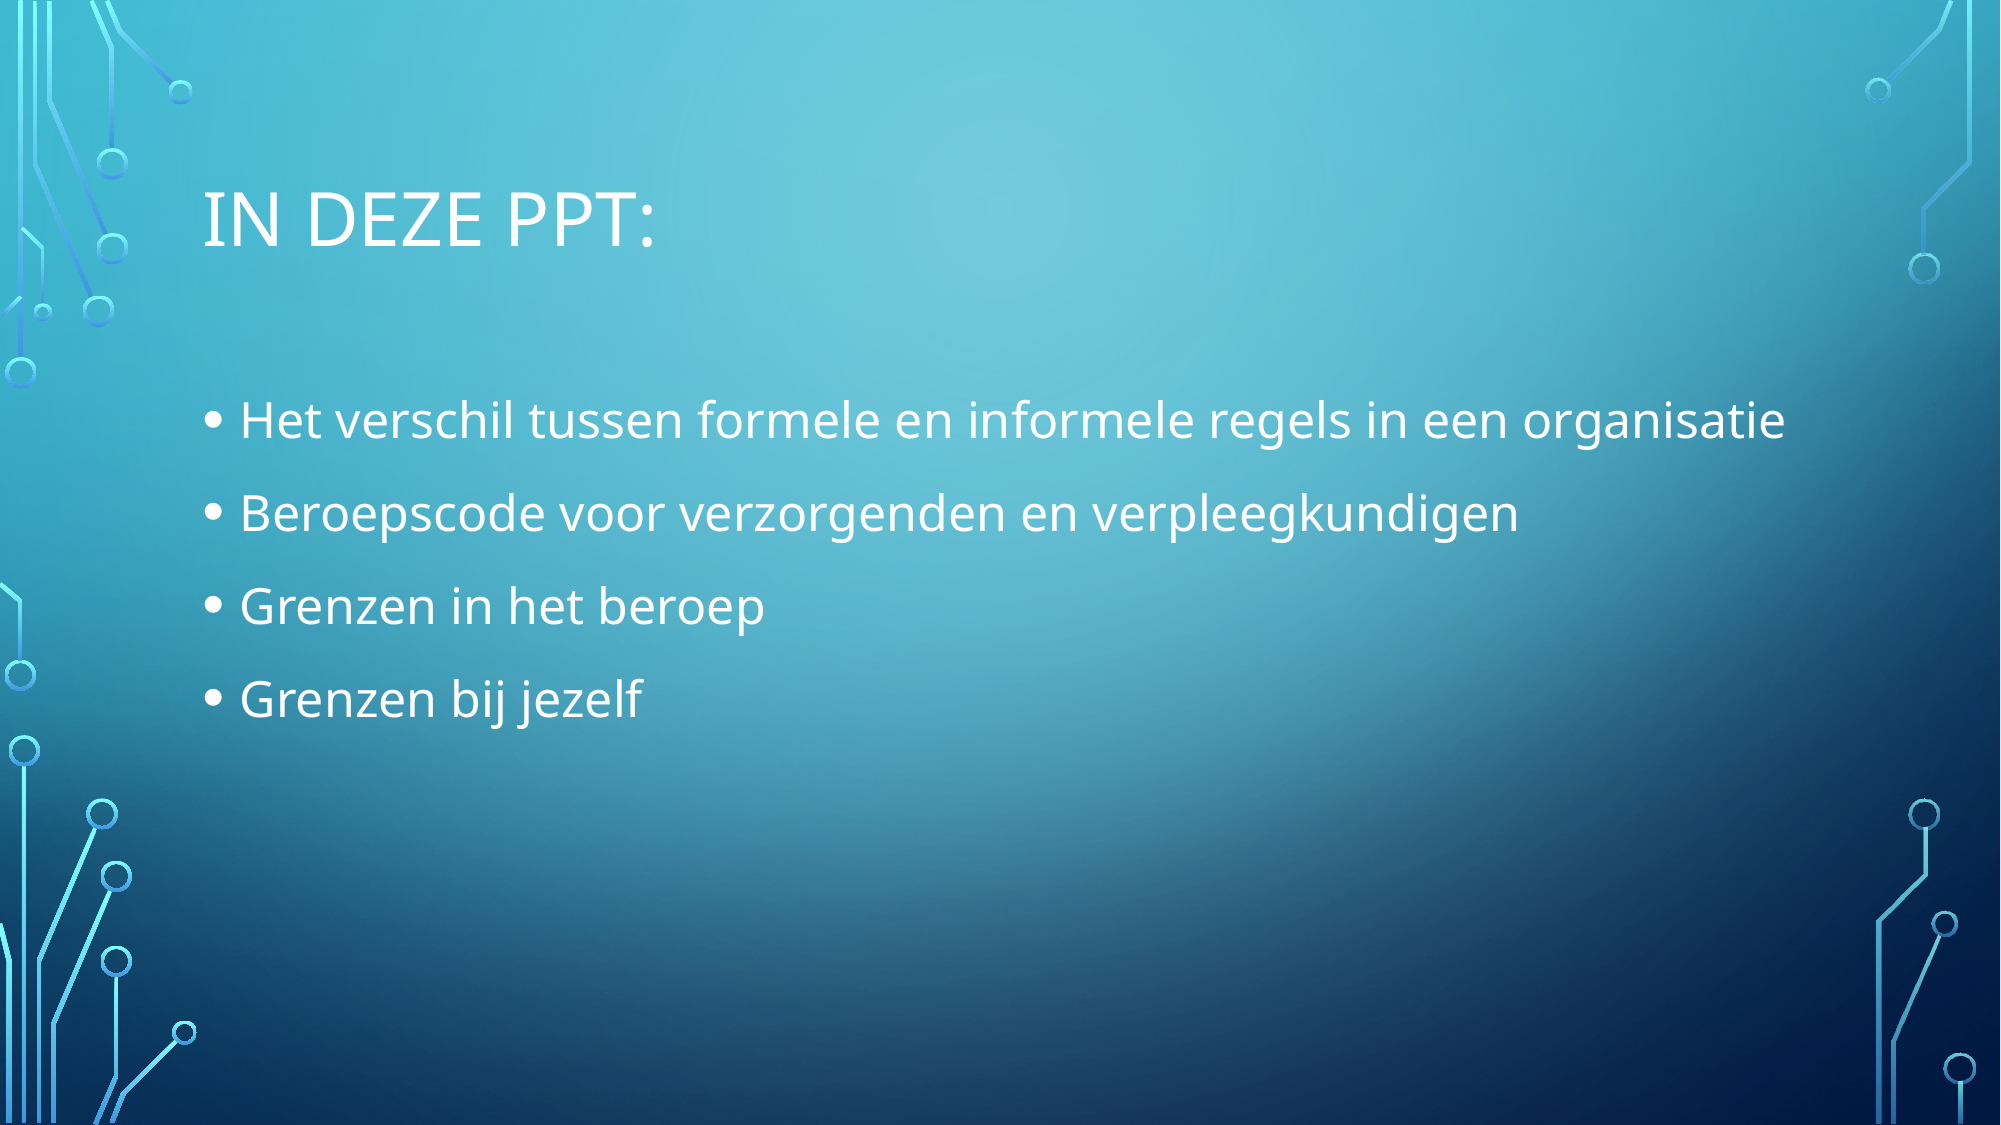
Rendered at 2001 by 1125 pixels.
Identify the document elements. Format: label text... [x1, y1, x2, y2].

list Het verschil tussen formele en informele regels in een organisatie Beroepscode voor verzorgenden en verpleegkundigen Grenzen in het beroep Grenzen bij jezelf [187, 369, 1813, 950]
title In deze PPT: [187, 101, 1813, 344]
